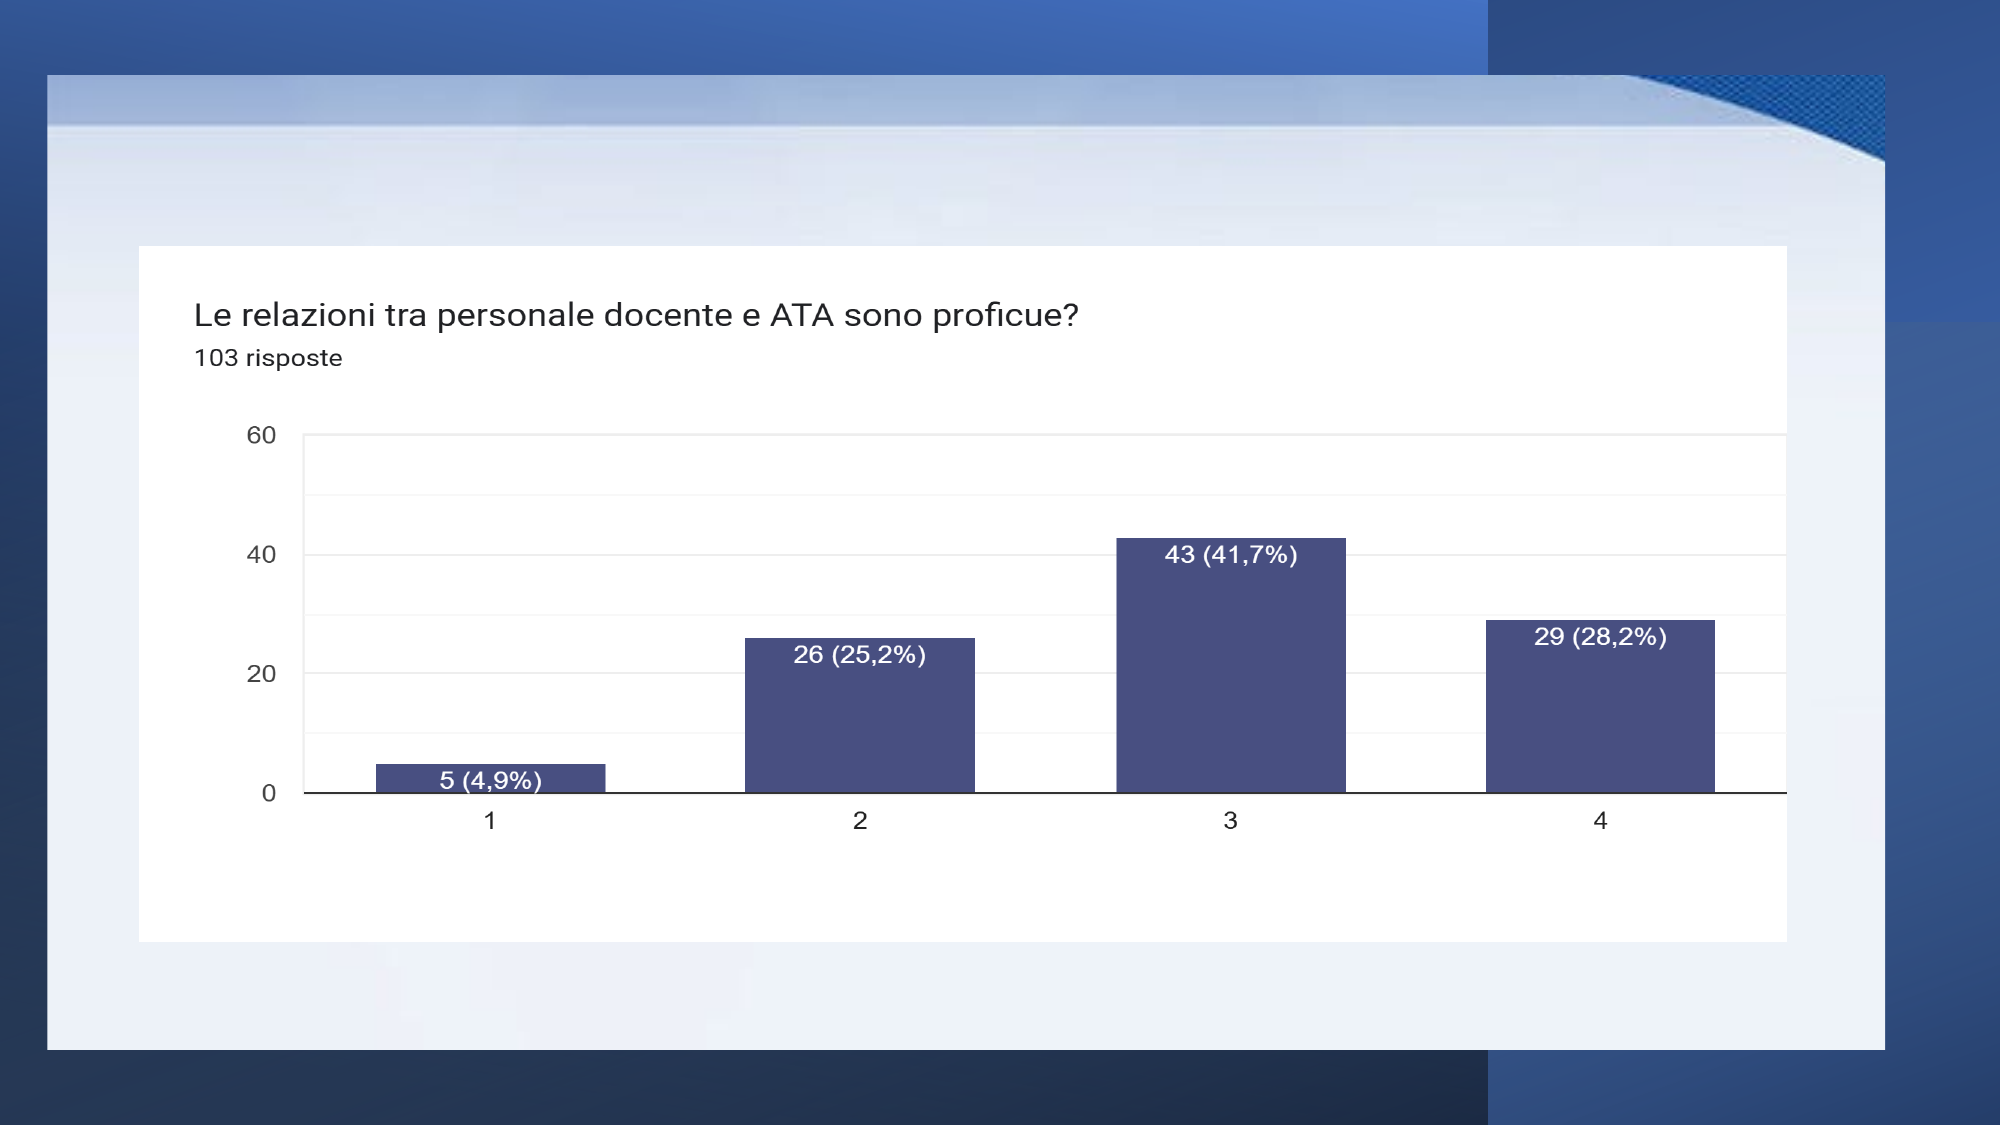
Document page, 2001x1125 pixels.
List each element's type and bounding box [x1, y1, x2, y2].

picture [47, 75, 1886, 1050]
text_box [0, 321, 2000, 1125]
text_box [1489, 0, 2000, 321]
text_box [0, 0, 1489, 321]
